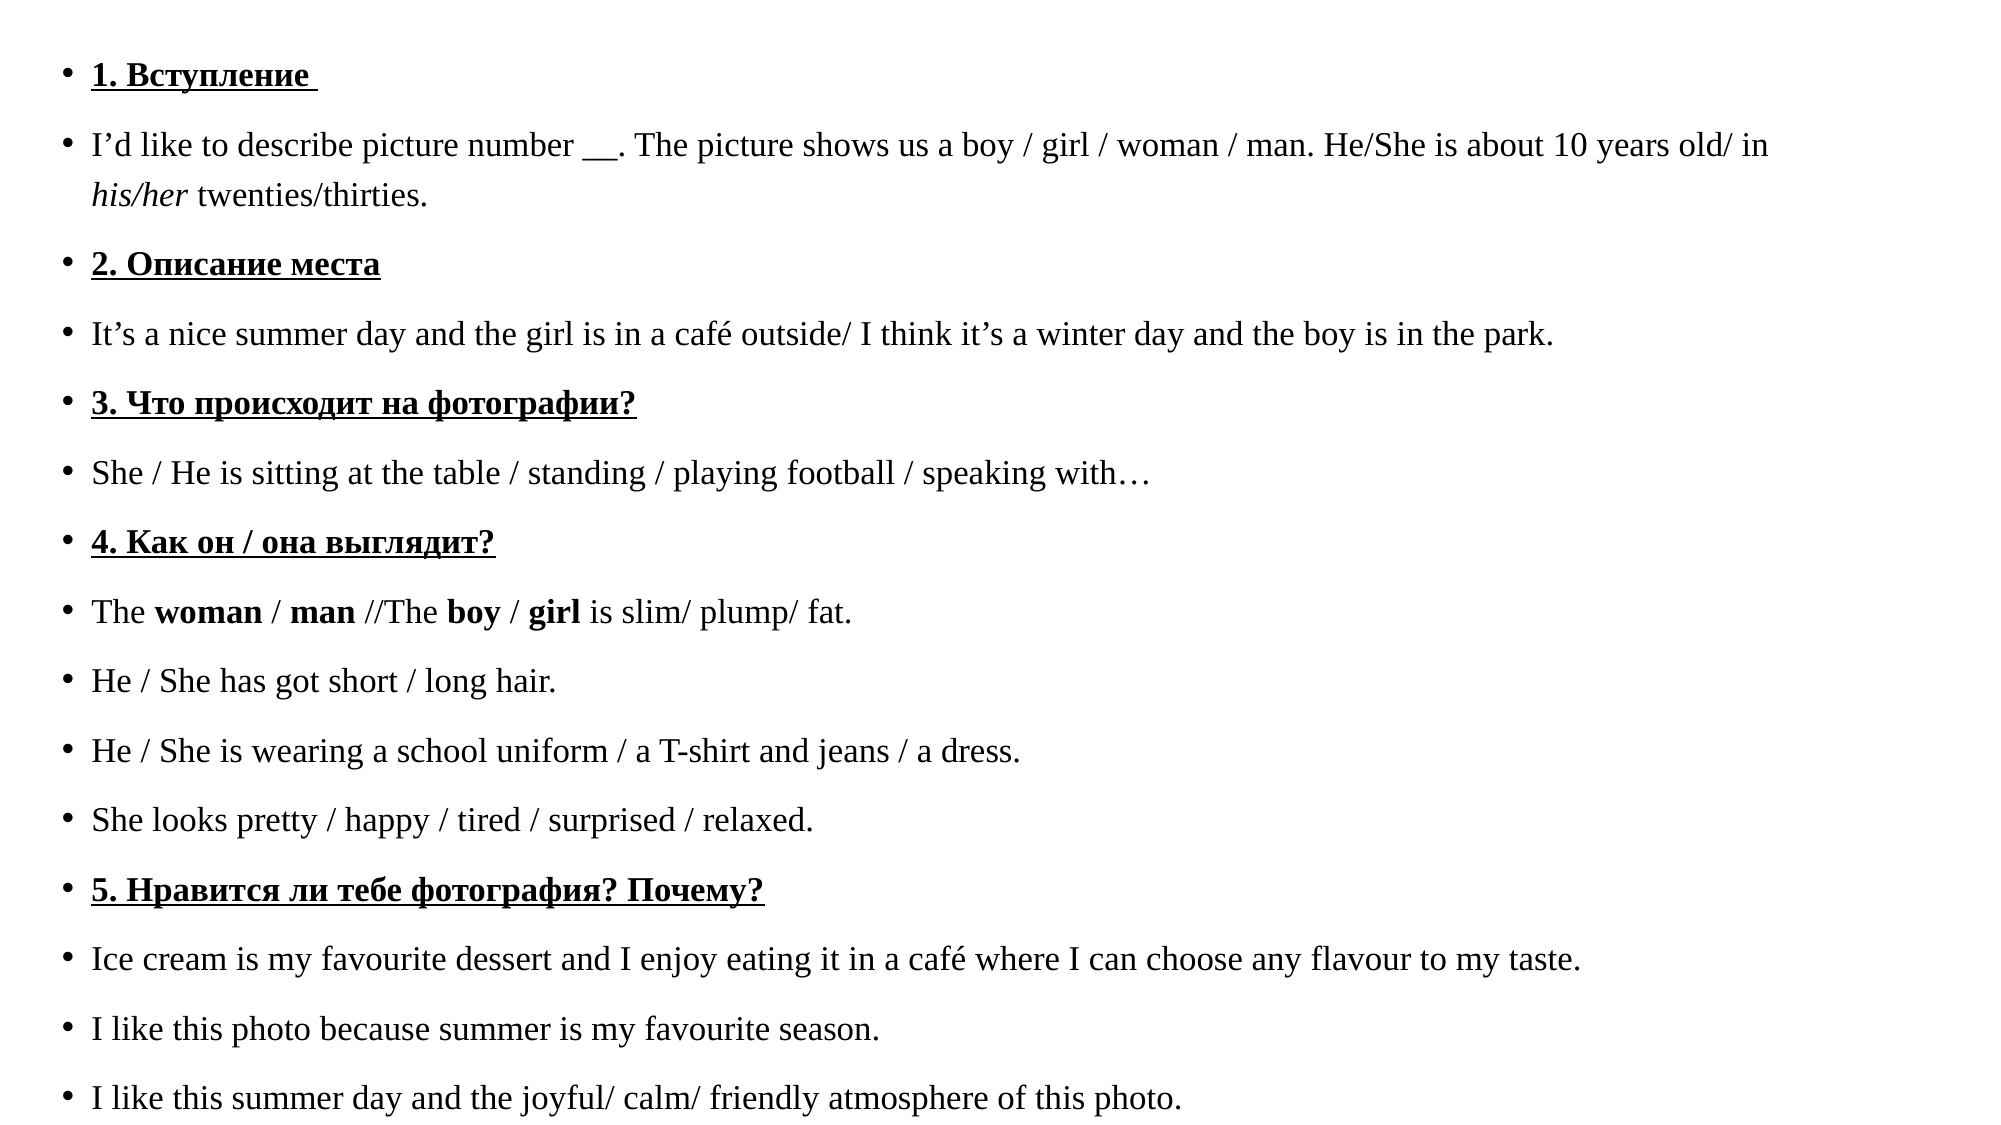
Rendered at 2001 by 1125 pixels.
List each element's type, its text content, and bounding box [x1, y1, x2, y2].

list 1. Вступление I’d like to describe picture number __. The picture shows us a boy / girl / woman / man. He/She is about 10 years old/ in his/her twenties/thirties. 2. Описание места It’s a nice summer day and the girl is in a café outside/ I think it’s a winter day and the boy is in the park. 3. Что происходит на фотографии? She / He is sitting at the table / standing / playing football / speaking with… 4. Как он / она выглядит? The woman / man //The boy / girl is slim/ plump/ fat. He / She has got short / long hair. He / She is wearing a school uniform / a T-shirt and jeans / a dress. She looks pretty / happy / tired / surprised / relaxed. 5. Нравится ли тебе фотография? Почему? Ice cream is my favourite dessert and I enjoy eating it in a café where I can choose any flavour to my taste. I like this photo because summer is my favourite season. I like this summer day and the joyful/ calm/ friendly atmosphere of this photo. [46, 35, 1863, 1125]
